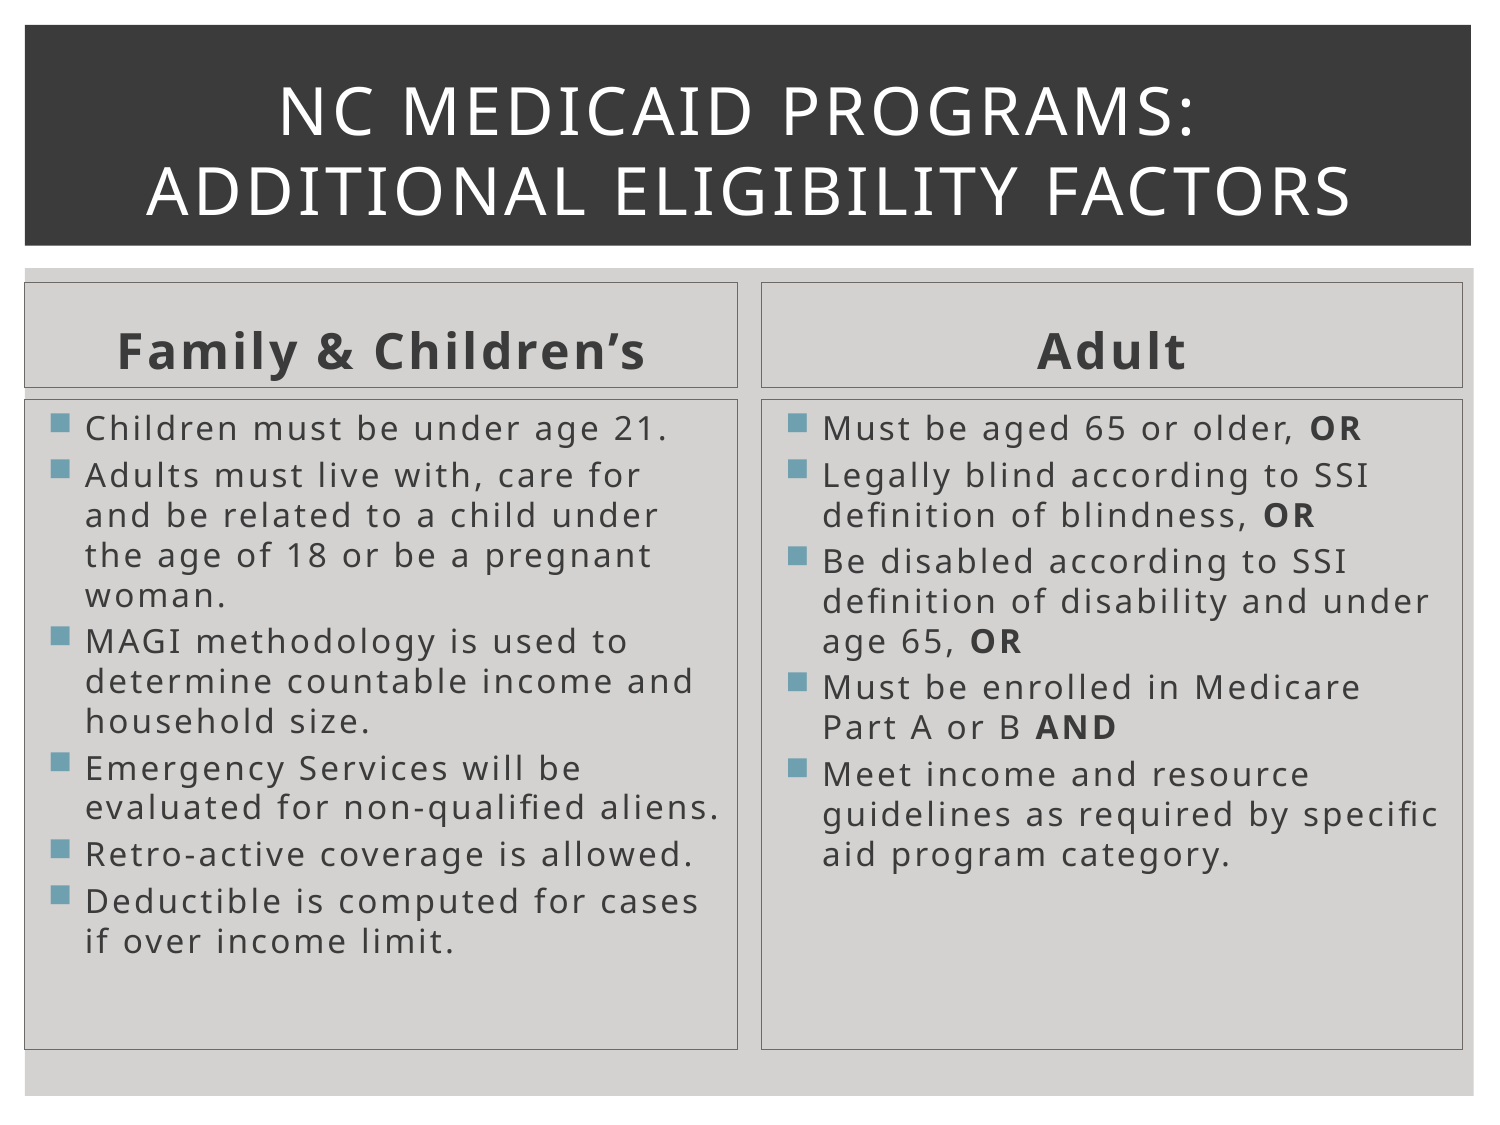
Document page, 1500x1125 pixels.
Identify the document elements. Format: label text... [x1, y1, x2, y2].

list Must be aged 65 or older, OR Legally blind according to SSI definition of blindness, OR Be disabled according to SSI definition of disability and under age 65, OR Must be enrolled in Medicare Part A or B AND Meet income and resource guidelines as required by specific aid program category. [761, 399, 1463, 1050]
list Adult [761, 282, 1463, 388]
list Family & Children’s [24, 282, 738, 388]
title Nc medicaid programs: additional eligibility factors [62, 62, 1438, 236]
list Children must be under age 21. Adults must live with, care for and be related to a child under the age of 18 or be a pregnant woman. MAGI methodology is used to determine countable income and household size. Emergency Services will be evaluated for non-qualified aliens. Retro-active coverage is allowed. Deductible is computed for cases if over income limit. [24, 399, 738, 1050]
